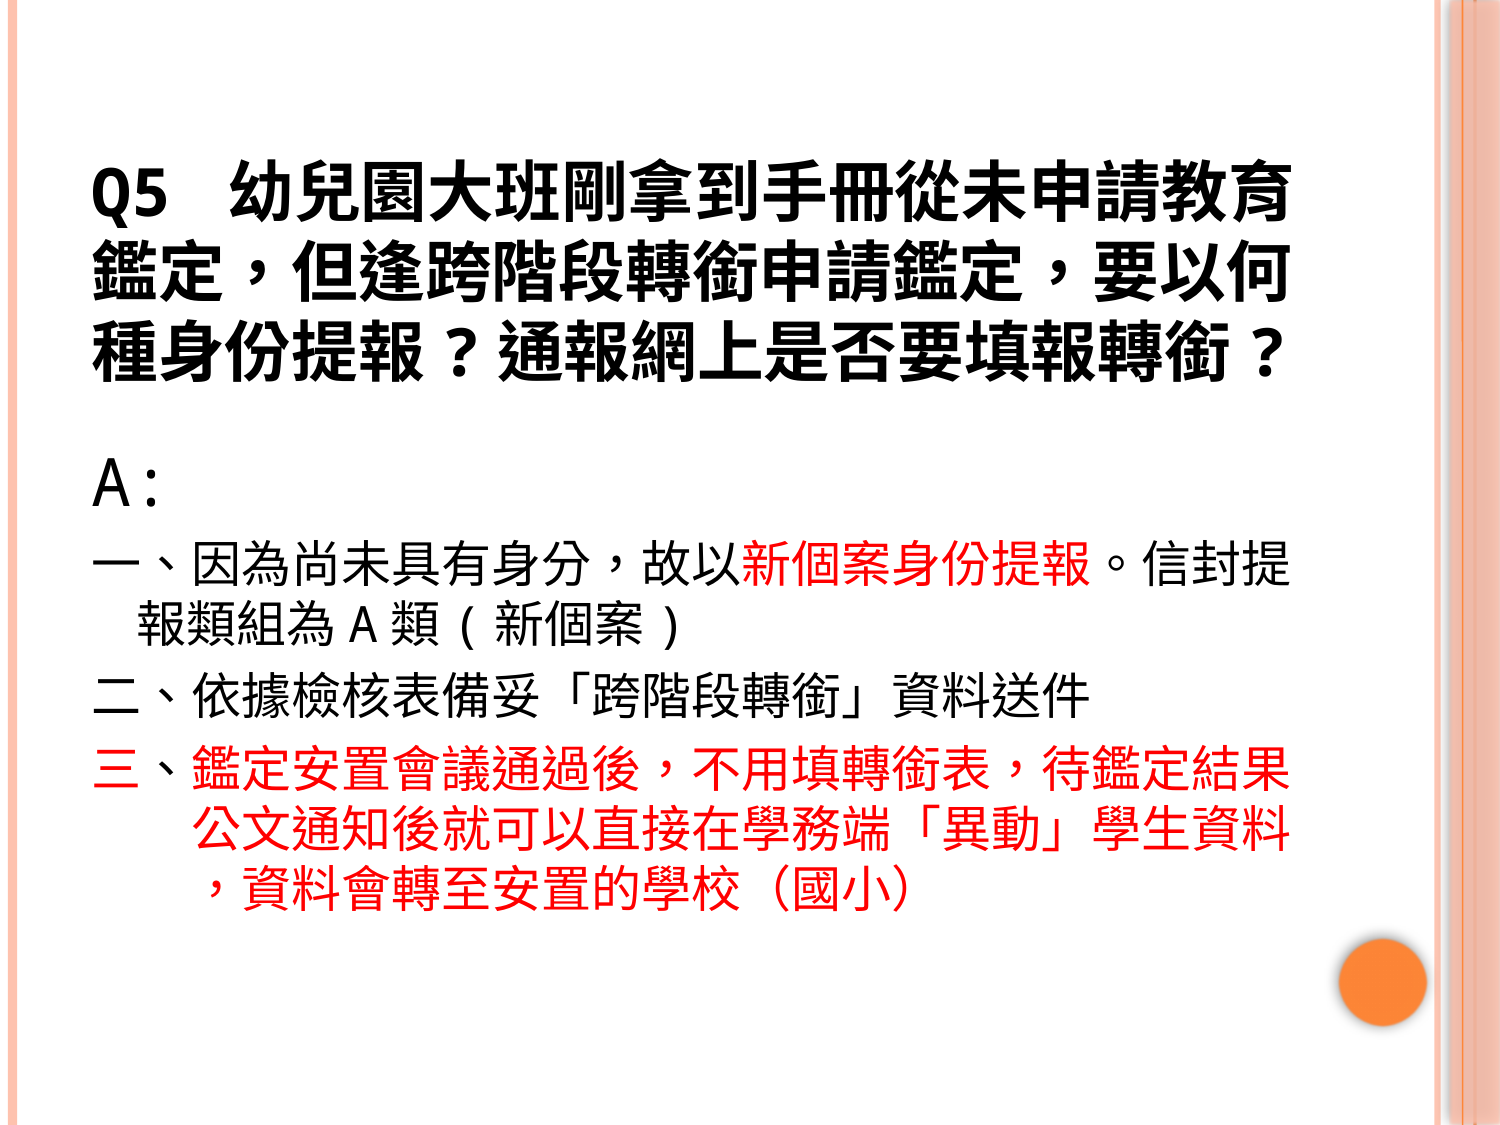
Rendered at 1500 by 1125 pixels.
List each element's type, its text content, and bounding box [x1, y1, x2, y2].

list A: 一、因為尚未具有身分，故以新個案身份提報。信封提 報類組為A類(新個案) 二、依據檢核表備妥「跨階段轉銜」資料送件 三、鑑定安置會議通過後，不用填轉銜表，待鑑定結果 公文通知後就可以直接在學務端「異動」學生資料 ，資料會轉至安置的學校（國小） [76, 432, 1341, 946]
title Q5 幼兒園大班剛拿到手冊從未申請教育鑑定，但逢跨階段轉銜申請鑑定，要以何種身份提報?通報網上是否要填報轉銜? [76, 90, 1329, 398]
